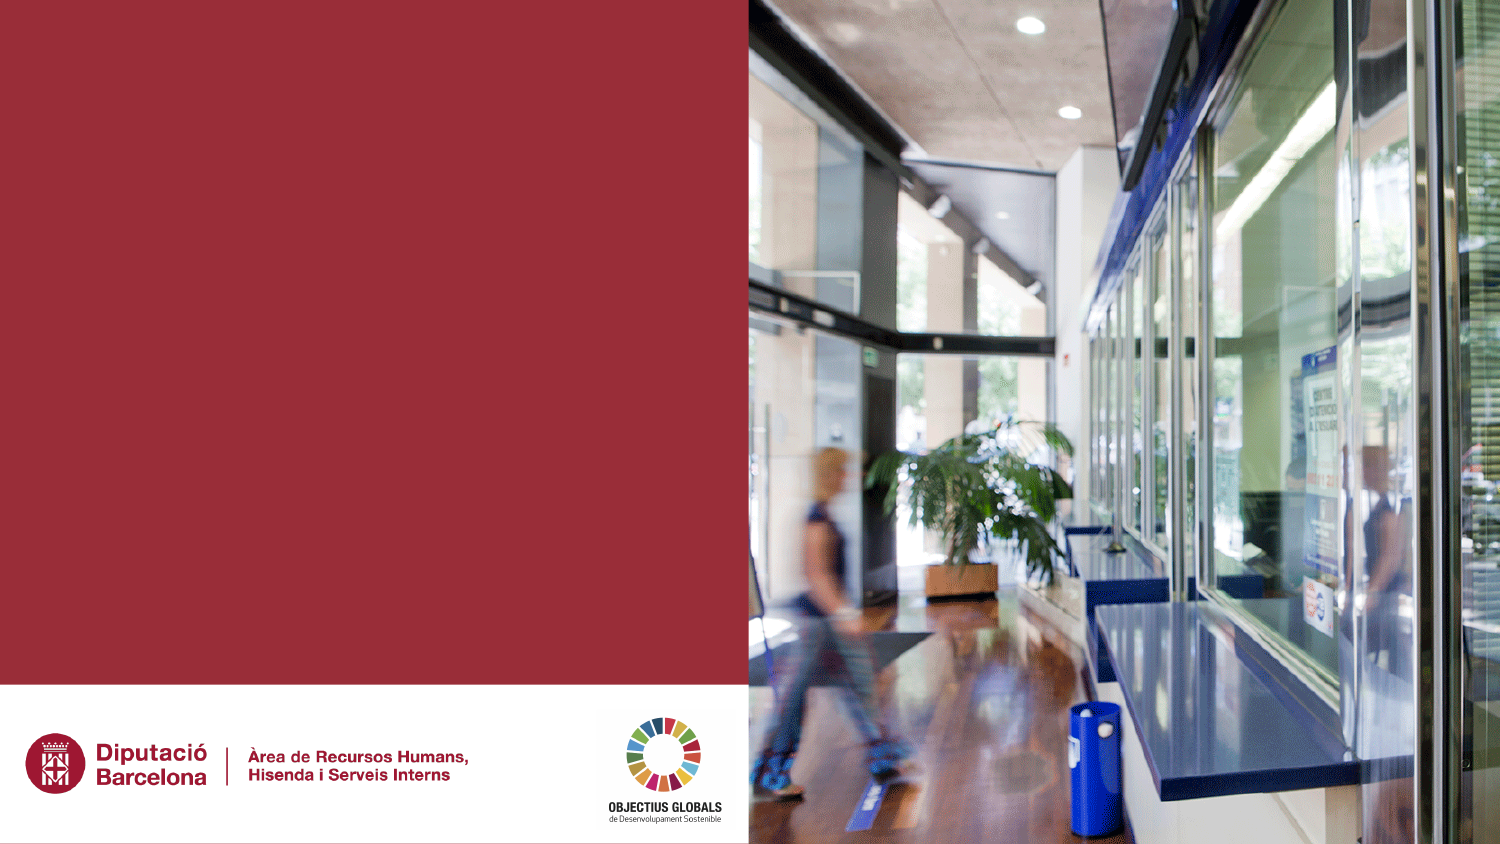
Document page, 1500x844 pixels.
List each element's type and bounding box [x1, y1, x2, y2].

picture [25, 733, 468, 794]
picture [596, 709, 736, 830]
picture [748, 0, 1500, 844]
